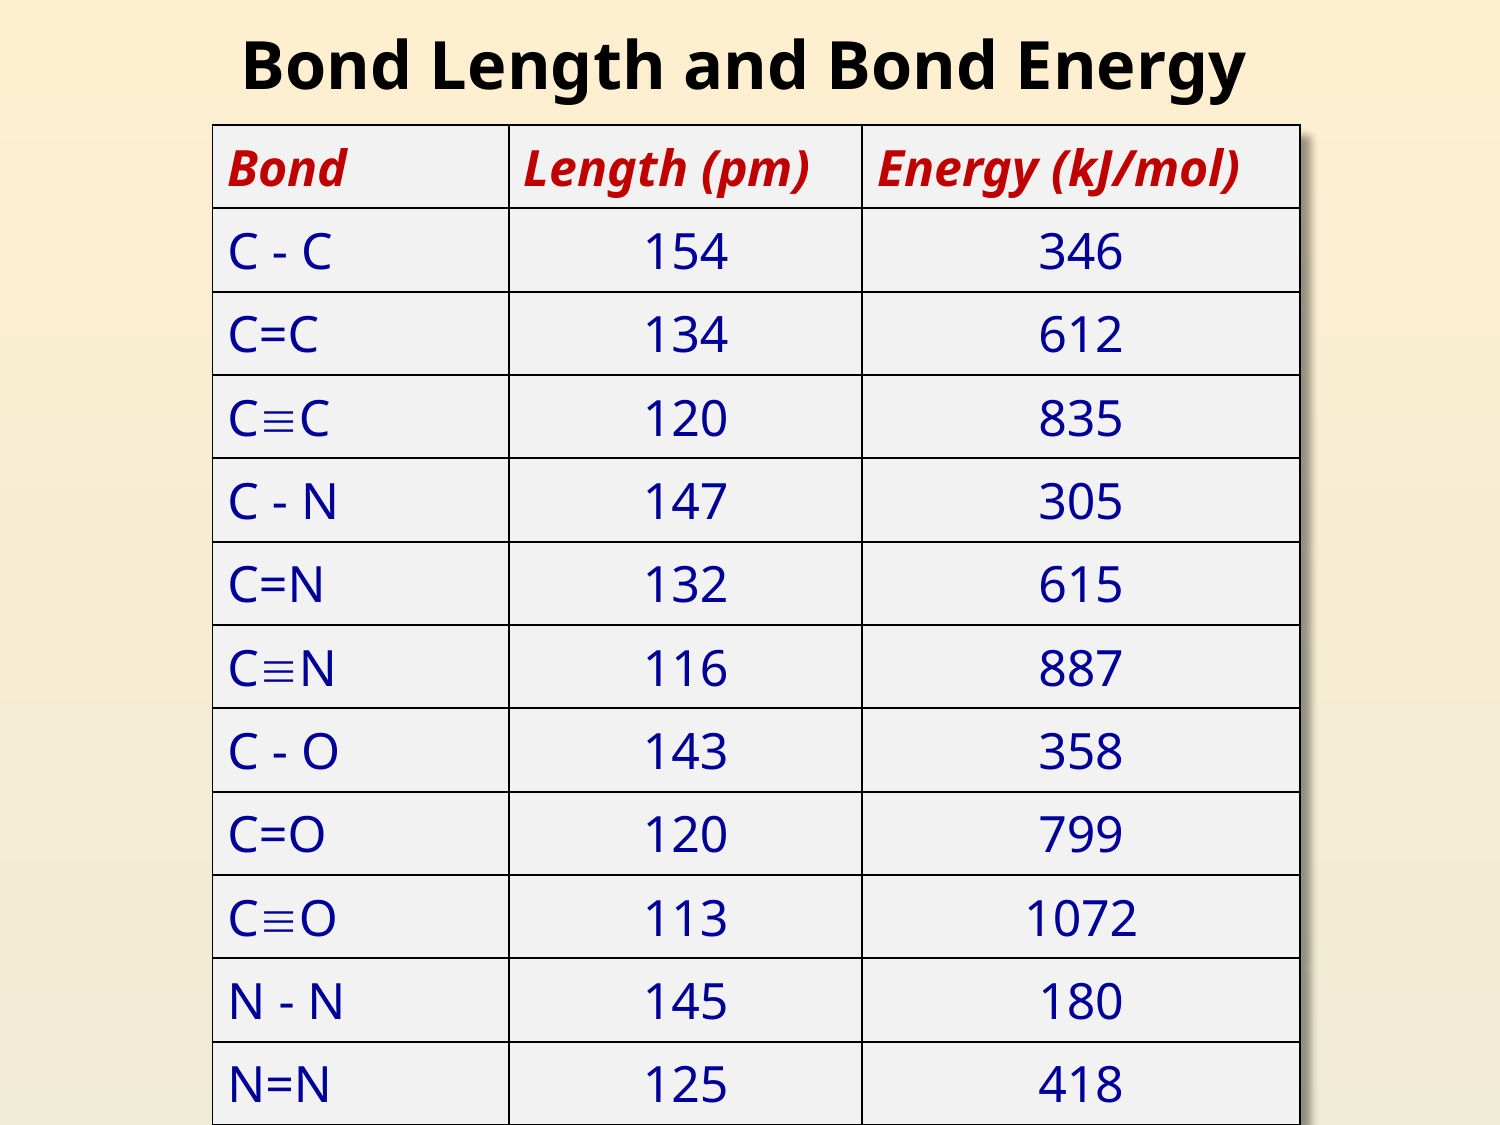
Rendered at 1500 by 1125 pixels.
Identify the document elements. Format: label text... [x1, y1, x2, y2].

table_cell C - O [213, 709, 508, 791]
table_cell CO [213, 876, 508, 957]
title Bond Length and Bond Energy [87, 0, 1401, 126]
table_cell N - N [213, 959, 508, 1041]
table_cell 147 [510, 459, 861, 541]
table_cell 799 [863, 793, 1299, 874]
table_cell 615 [863, 543, 1299, 624]
table_cell 346 [863, 209, 1299, 291]
table_cell C=C [213, 293, 508, 374]
table_cell 113 [510, 876, 861, 957]
table_cell 835 [863, 376, 1299, 457]
table_cell C - N [213, 459, 508, 541]
table_cell 180 [863, 959, 1299, 1041]
table_cell 145 [510, 959, 861, 1041]
table_cell 125 [510, 1043, 861, 1124]
table_cell 132 [510, 543, 861, 624]
table_cell 134 [510, 293, 861, 374]
table_cell CC [213, 376, 508, 457]
table_header Bond [213, 126, 508, 207]
table_cell 120 [510, 793, 861, 874]
table_cell 418 [863, 1043, 1299, 1124]
table_cell 116 [510, 626, 861, 707]
table_cell CN [213, 626, 508, 707]
table_cell 305 [863, 459, 1299, 541]
table_header Energy (kJ/mol) [863, 126, 1299, 207]
table_cell 120 [510, 376, 861, 457]
table_cell C=O [213, 793, 508, 874]
table_cell 887 [863, 626, 1299, 707]
table_cell N=N [213, 1043, 508, 1124]
table_cell 612 [863, 293, 1299, 374]
table_cell C - C [213, 209, 508, 291]
table_header Length (pm) [510, 126, 861, 207]
table_cell 154 [510, 209, 861, 291]
table_cell 358 [863, 709, 1299, 791]
table_cell 143 [510, 709, 861, 791]
table_cell 1072 [863, 876, 1299, 957]
table_cell C=N [213, 543, 508, 624]
